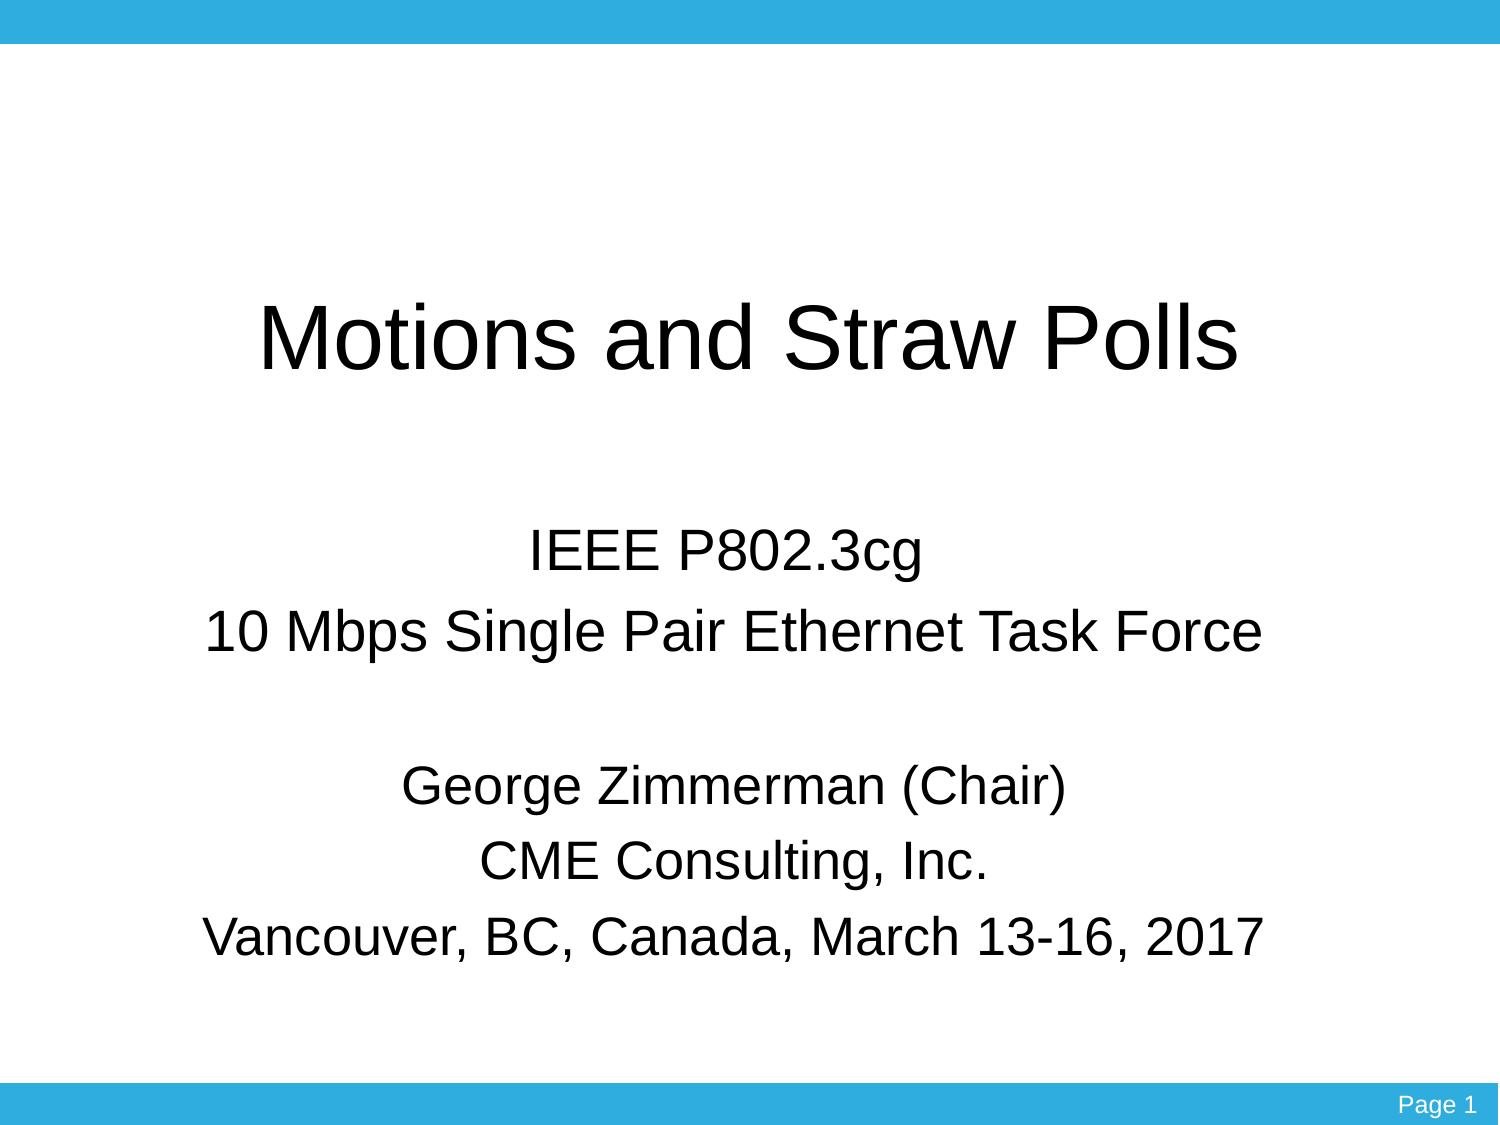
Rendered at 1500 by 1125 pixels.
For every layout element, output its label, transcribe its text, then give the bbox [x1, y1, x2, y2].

title Motions and Straw Polls [112, 216, 1388, 458]
subtitle IEEE P802.3cg 10 Mbps Single Pair Ethernet Task Force George Zimmerman (Chair) CME Consulting, Inc. Vancouver, BC, Canada, March 13-16, 2017 [82, 504, 1388, 793]
